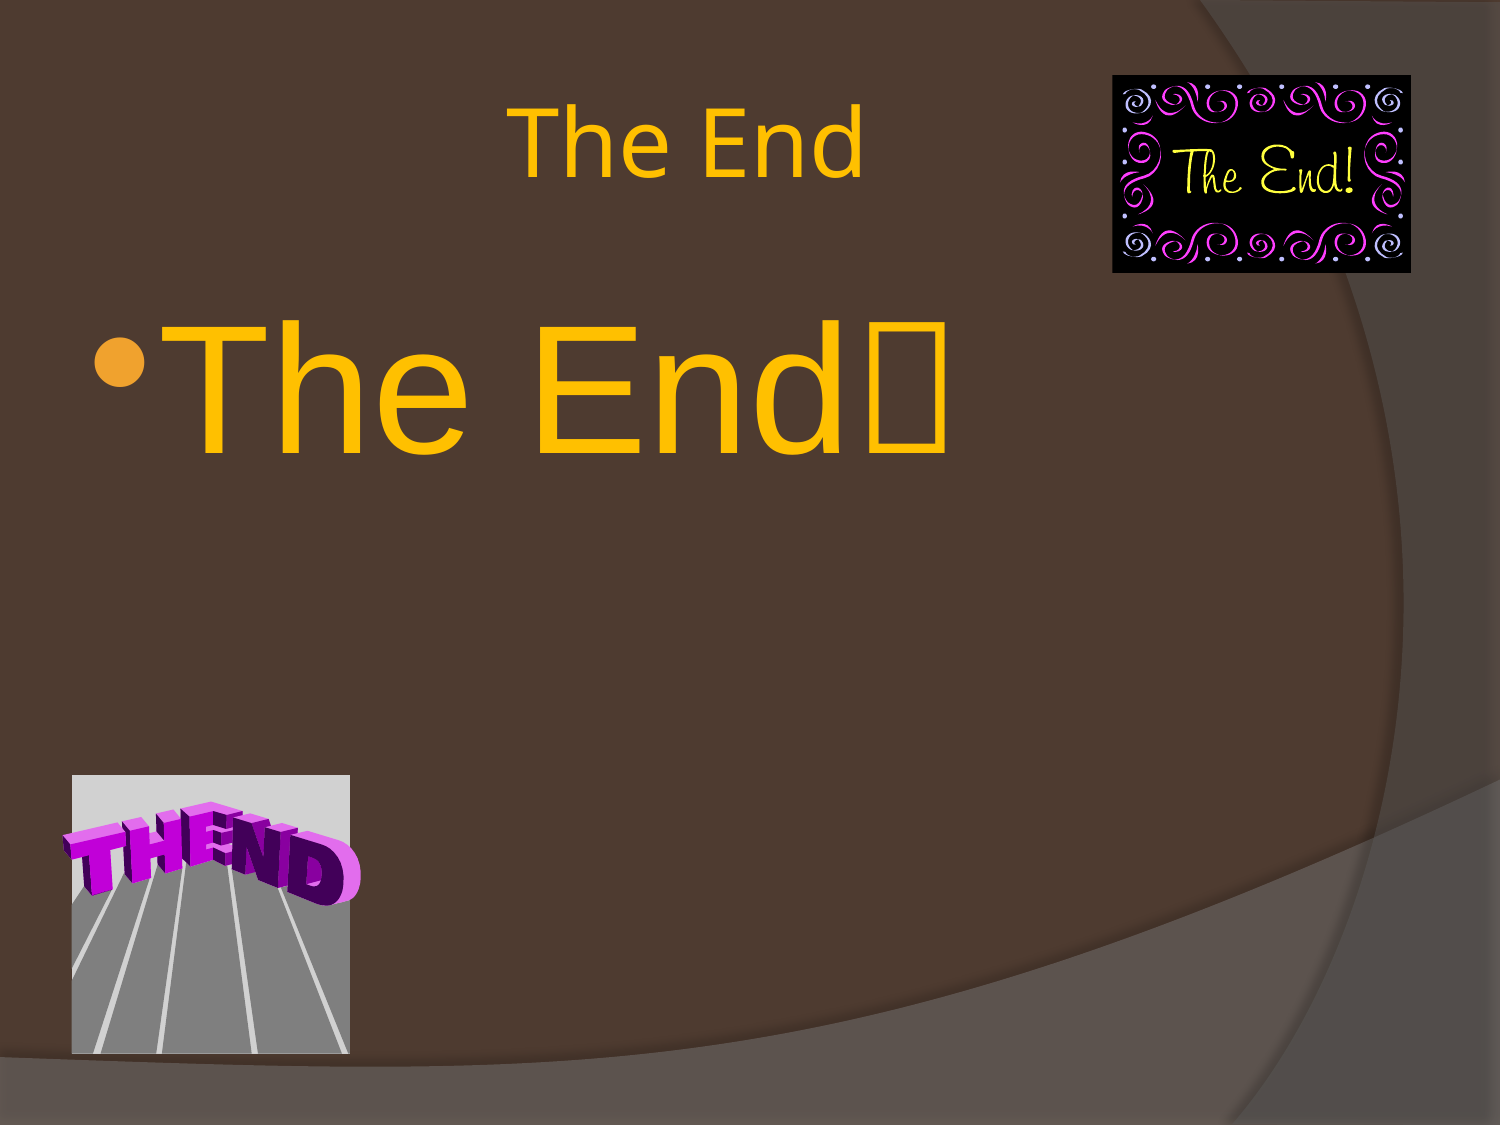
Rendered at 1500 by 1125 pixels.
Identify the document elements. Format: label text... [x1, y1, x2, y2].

title The End [75, 45, 1300, 233]
list The End [75, 262, 1300, 1005]
picture [1112, 74, 1412, 274]
picture [62, 774, 363, 1054]
